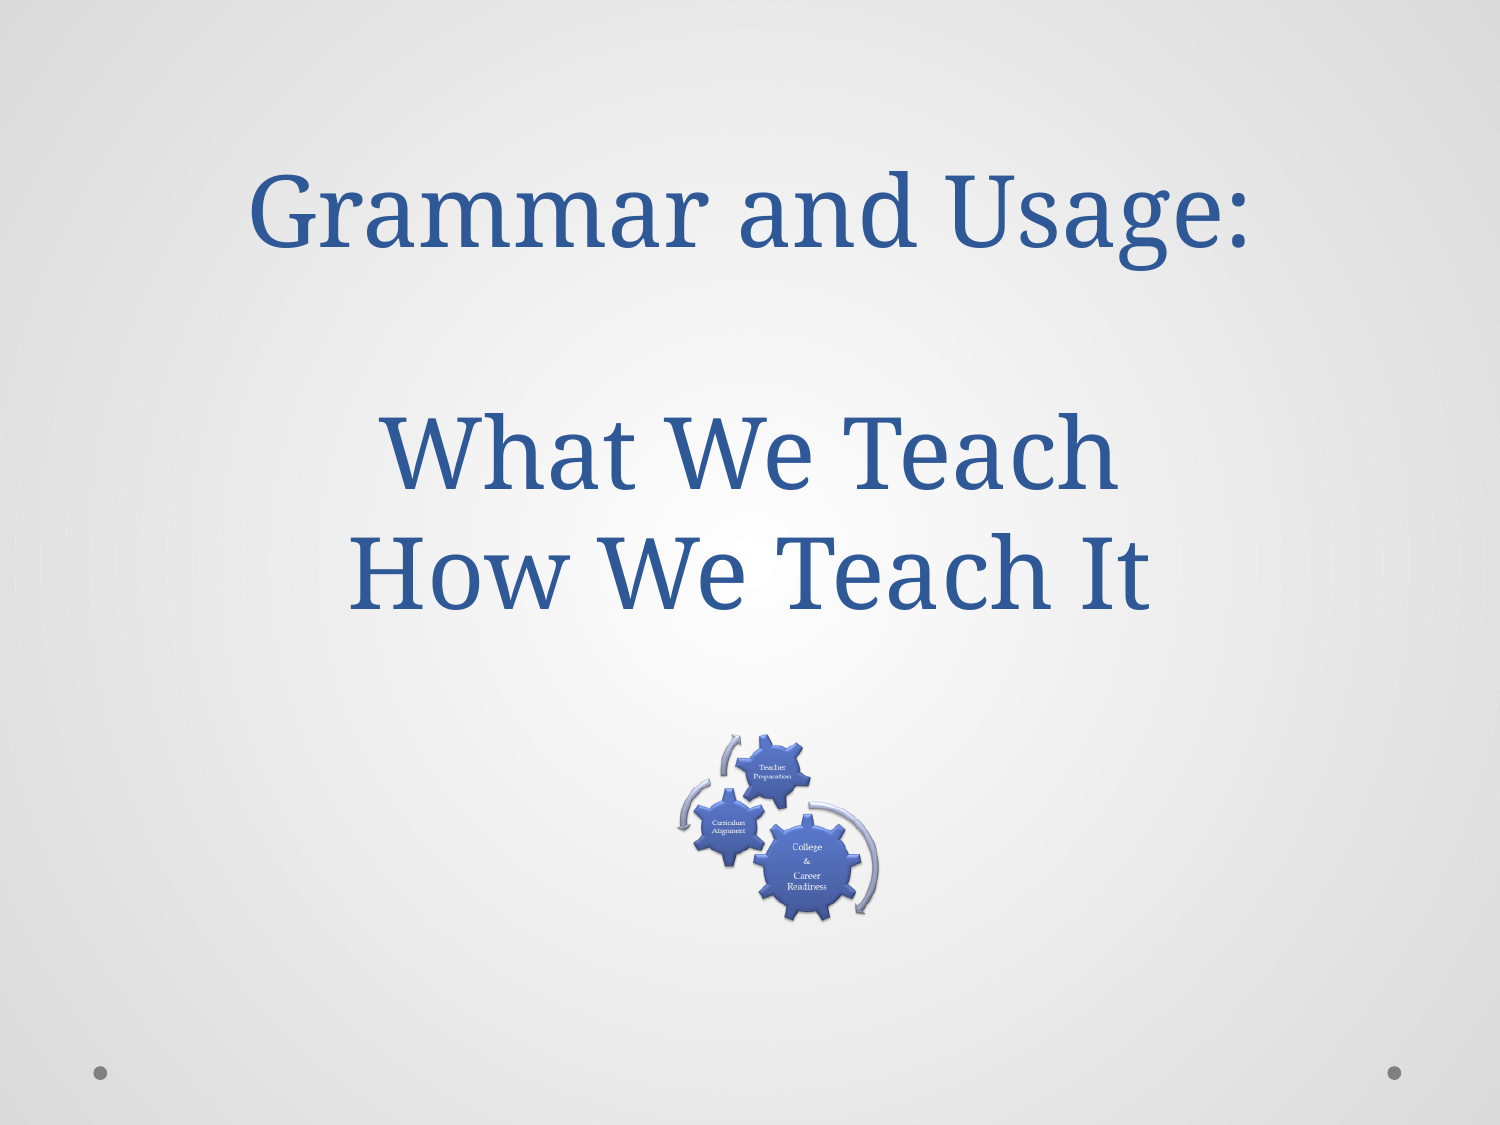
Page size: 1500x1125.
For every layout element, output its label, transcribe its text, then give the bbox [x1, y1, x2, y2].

picture [587, 724, 938, 926]
title Grammar and Usage: What We Teach How We Teach It [75, 375, 1425, 638]
